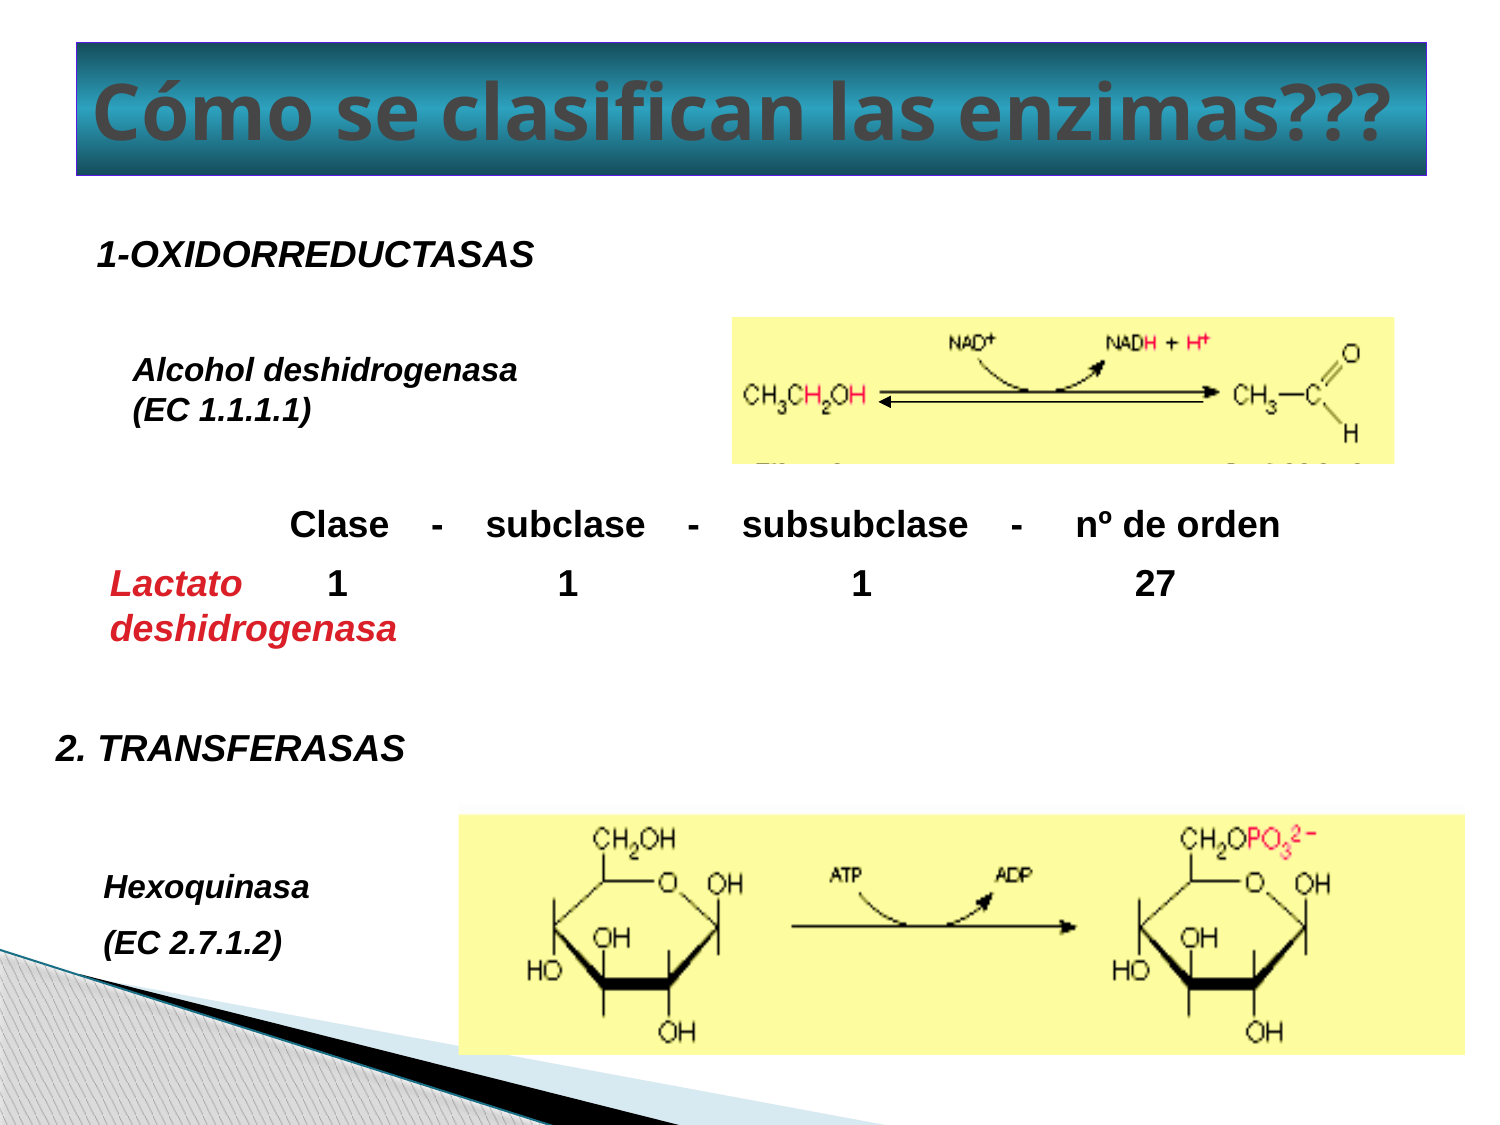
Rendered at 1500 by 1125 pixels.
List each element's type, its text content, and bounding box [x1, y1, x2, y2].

title Cómo se clasifican las enzimas??? [76, 42, 1427, 176]
text_box Hexoquinasa (EC 2.7.1.2) [88, 857, 420, 969]
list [458, 804, 1466, 1055]
text_box 1-OXIDORREDUCTASAS [81, 222, 567, 283]
text_box 2. TRANSFERASAS [41, 716, 479, 776]
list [731, 316, 1395, 464]
text_box Alcohol deshidrogenasa (EC 1.1.1.1) [117, 340, 567, 436]
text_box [94, 491, 1407, 657]
